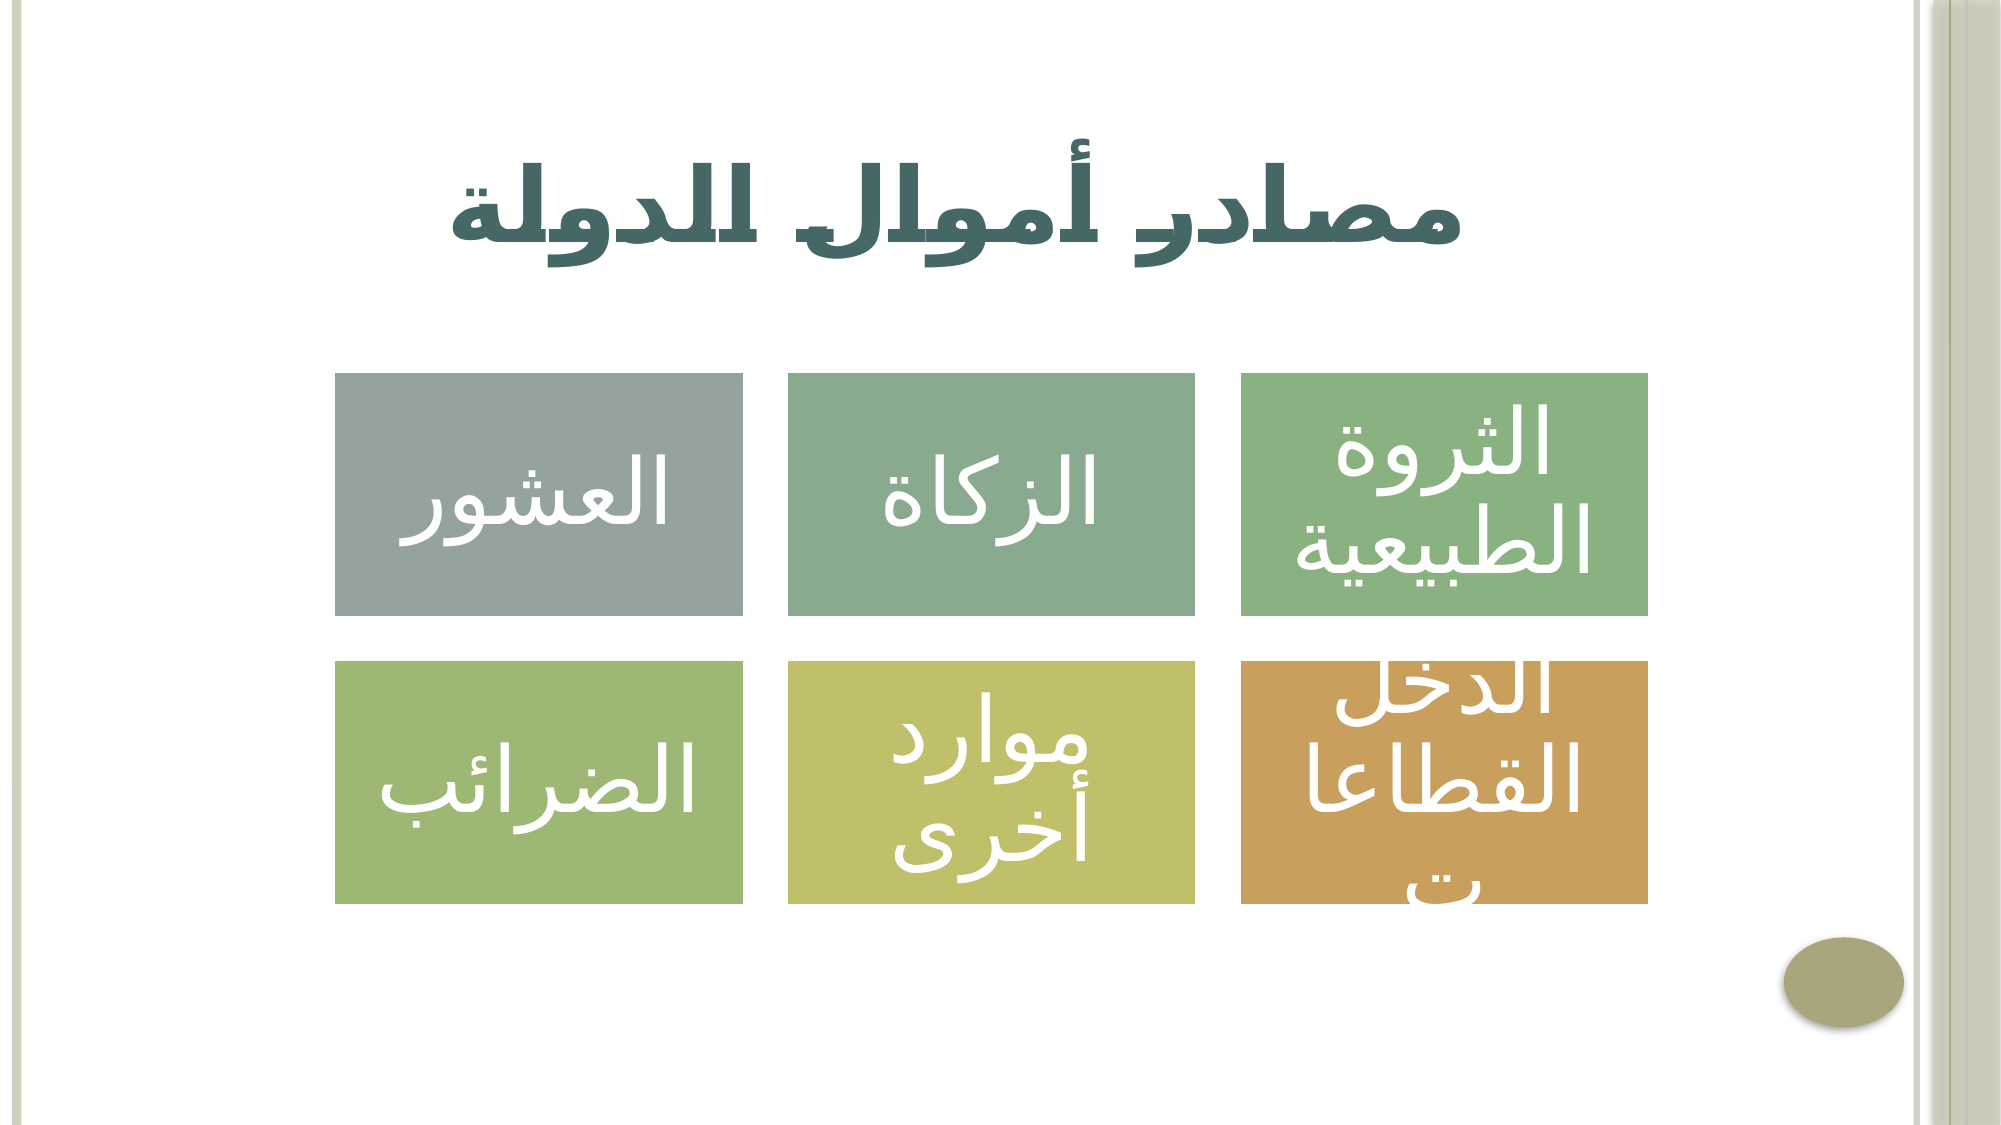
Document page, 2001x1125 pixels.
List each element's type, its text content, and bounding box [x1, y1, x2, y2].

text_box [332, 269, 1651, 1008]
text_box مصادر أموال الدولة [363, 130, 1551, 267]
